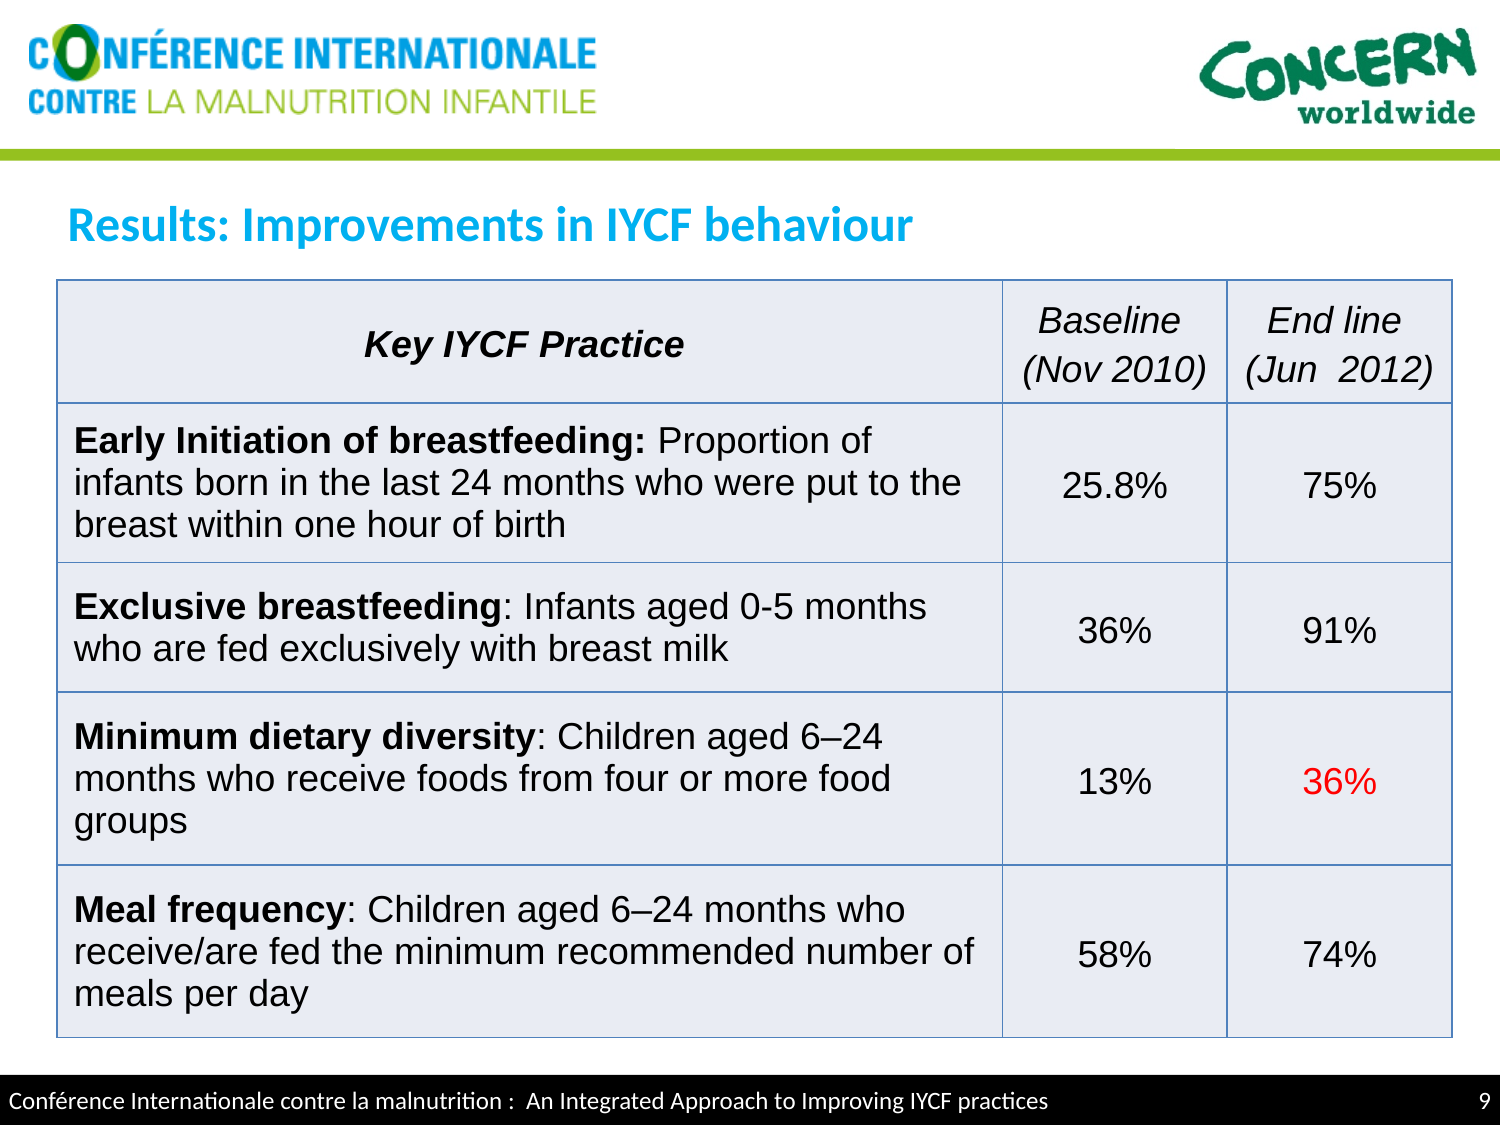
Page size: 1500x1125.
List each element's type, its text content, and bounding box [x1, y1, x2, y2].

text_box [0, 147, 1500, 163]
table_cell Minimum dietary diversity: Children aged 6–24 months who receive foods from four or more food groups [58, 693, 1002, 864]
table_cell Meal frequency: Children aged 6–24 months who receive/are fed the minimum recommended number of meals per day [58, 866, 1002, 1037]
table_cell 75% [1228, 404, 1451, 562]
table_cell 25.8% [1003, 404, 1226, 562]
table_cell Early Initiation of breastfeeding: Proportion of infants born in the last 24 months who were put to the breast within one hour of birth [58, 404, 1002, 562]
table_cell 58% [1003, 866, 1226, 1037]
table_header End line (Jun 2012) [1228, 281, 1451, 402]
picture [1174, 1, 1500, 149]
table_header Key IYCF Practice [58, 281, 1002, 402]
slide_number 9 [1471, 1069, 1500, 1125]
table_cell 91% [1228, 563, 1451, 691]
table_cell 13% [1003, 693, 1226, 864]
picture [29, 24, 597, 115]
text_box Results: Improvements in IYCF behaviour [53, 184, 1376, 260]
table_header Baseline (Nov 2010) [1003, 281, 1226, 402]
table_cell 74% [1228, 866, 1451, 1037]
footer Conférence Internationale contre la malnutrition : An Integrated Approach to Improving IYCF practices [0, 1069, 1471, 1125]
table_cell 36% [1228, 693, 1451, 864]
table_cell Exclusive breastfeeding: Infants aged 0-5 months who are fed exclusively with breast milk [58, 563, 1002, 691]
table_cell 36% [1003, 563, 1226, 691]
